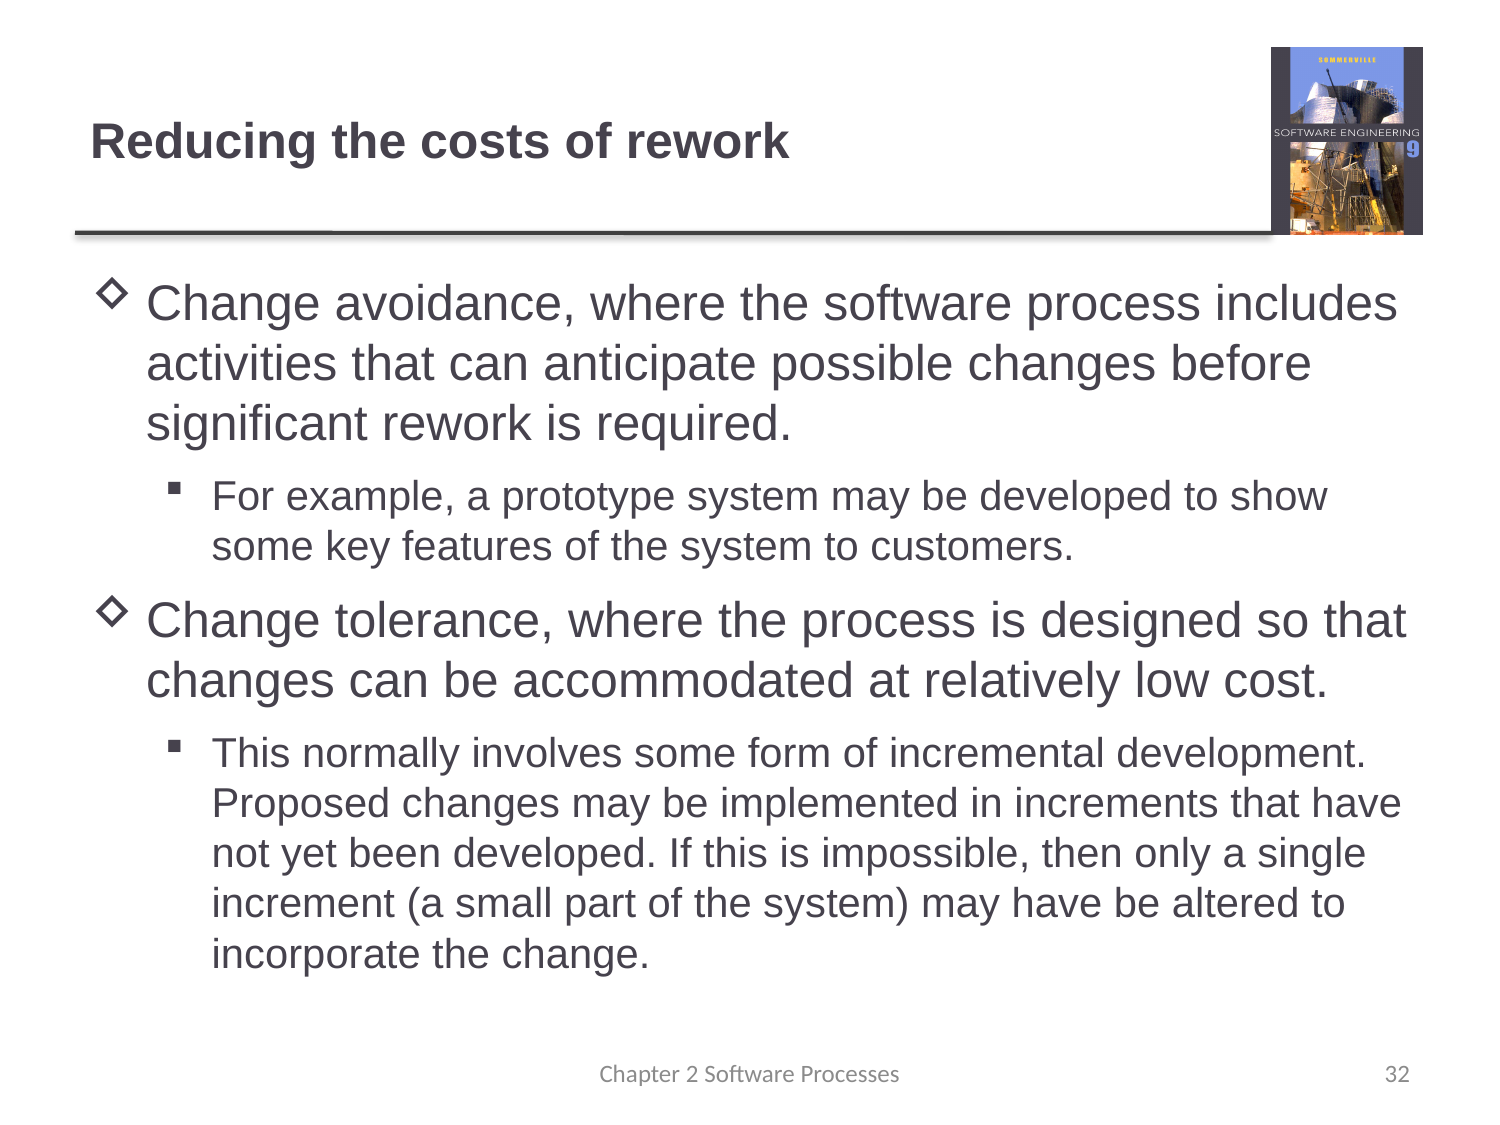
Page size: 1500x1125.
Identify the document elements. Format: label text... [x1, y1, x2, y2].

slide_number 32 [1074, 1042, 1425, 1103]
picture [1272, 47, 1423, 235]
list Change avoidance, where the software process includes activities that can anticipate possible changes before significant rework is required. For example, a prototype system may be developed to show some key features of the system to customers. Change tolerance, where the process is designed so that changes can be accommodated at relatively low cost. This normally involves some form of incremental development. Proposed changes may be implemented in increments that have not yet been developed. If this is impossible, then only a single increment (a small part of the system) may have be altered to incorporate the change. [75, 262, 1425, 1005]
footer Chapter 2 Software Processes [512, 1042, 988, 1103]
title Reducing the costs of rework [74, 44, 1272, 233]
